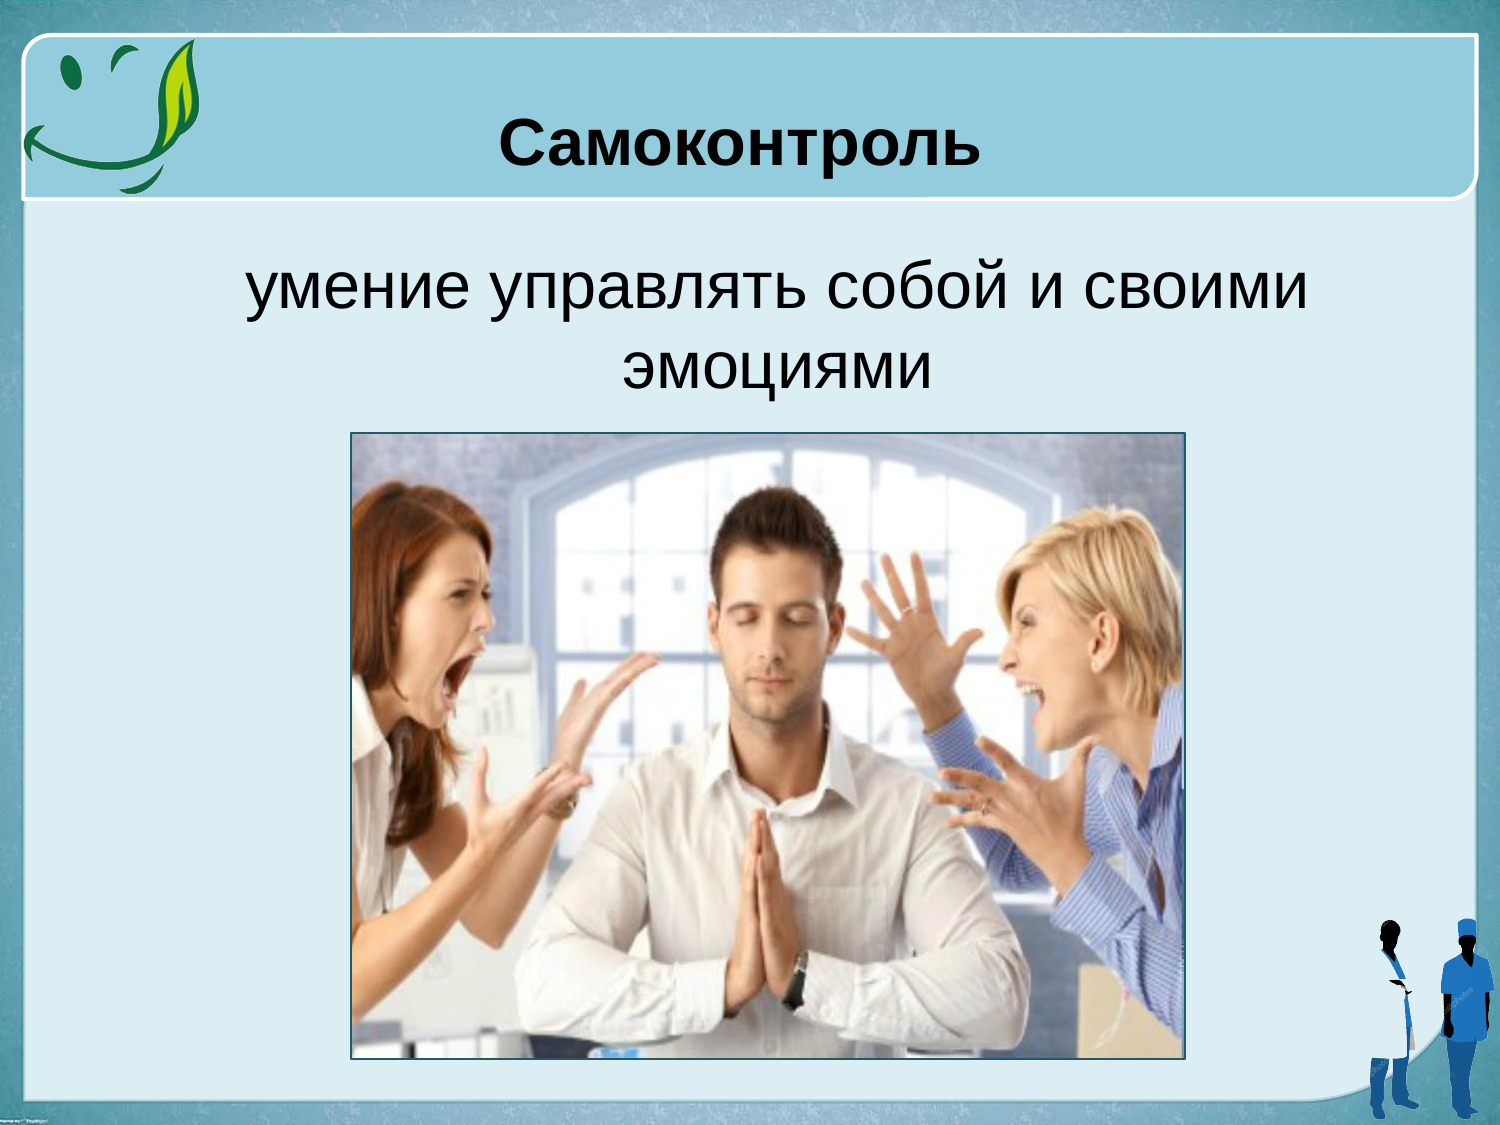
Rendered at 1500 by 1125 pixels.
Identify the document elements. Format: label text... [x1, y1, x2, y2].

title Самоконтроль [75, 45, 1425, 233]
picture [0, 0, 1500, 1125]
list умение управлять собой и своими эмоциями [75, 234, 1425, 1005]
